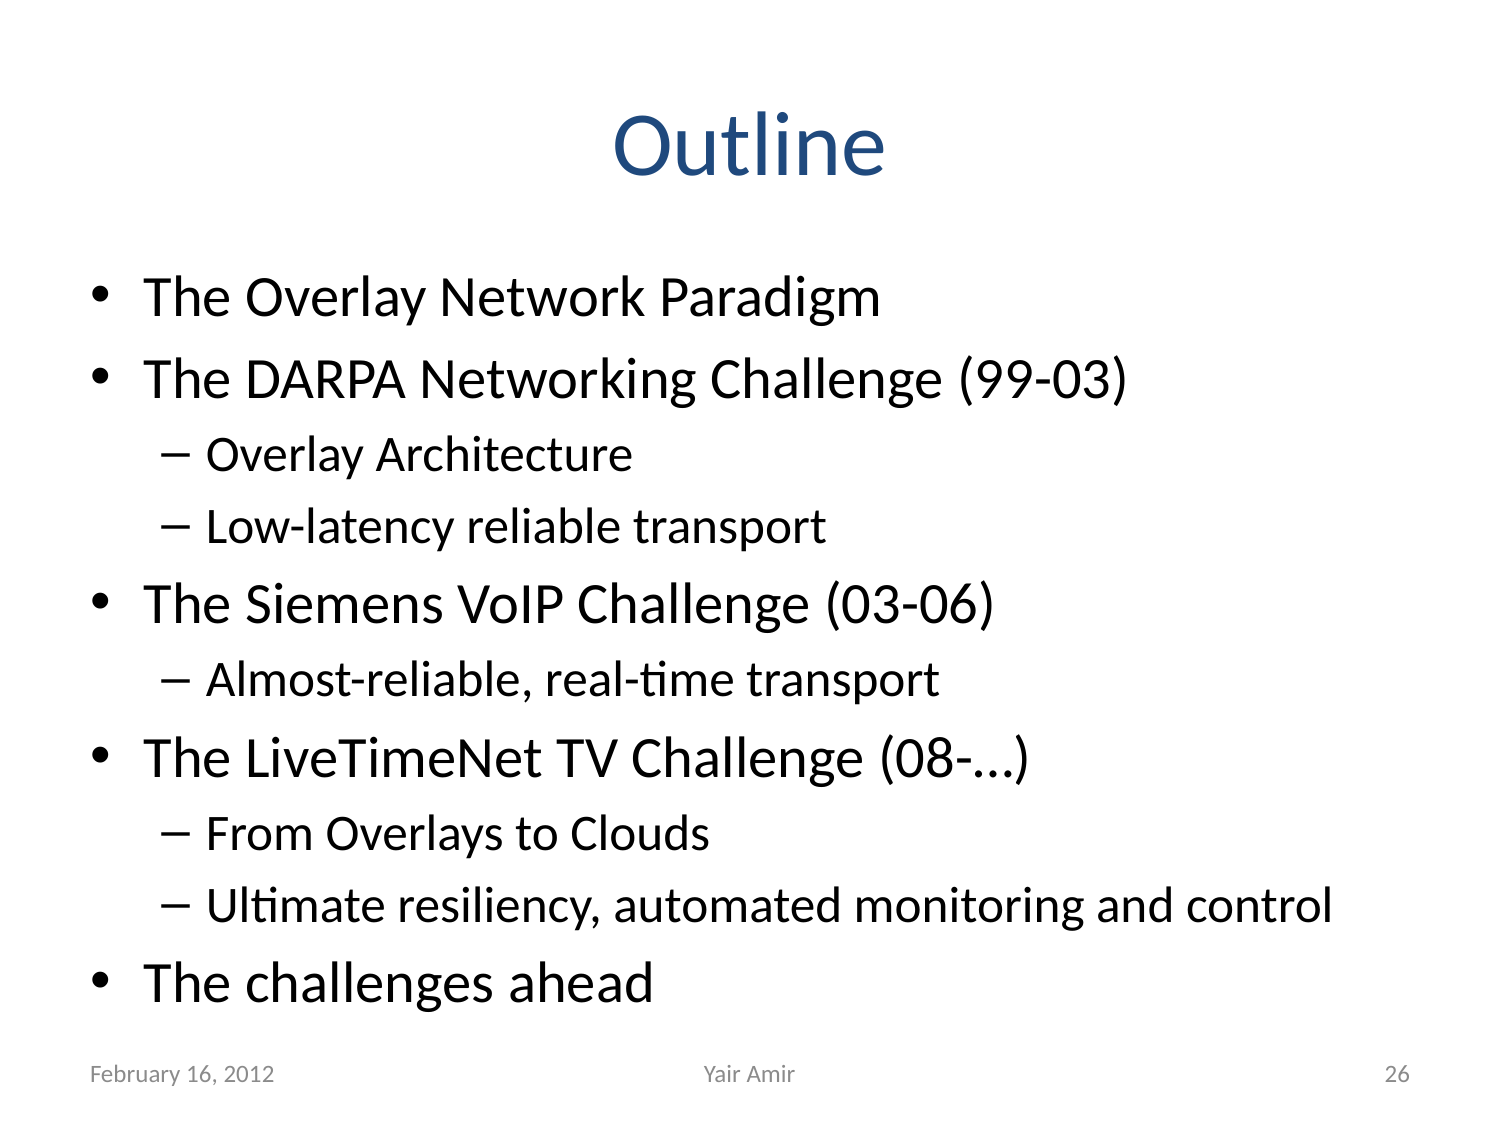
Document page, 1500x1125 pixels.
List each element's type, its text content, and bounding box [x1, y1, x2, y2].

slide_number 26 [1074, 1042, 1425, 1103]
footer Yair Amir [512, 1042, 988, 1103]
title Outline [75, 45, 1425, 233]
list The Overlay Network Paradigm The DARPA Networking Challenge (99-03) Overlay Architecture Low-latency reliable transport The Siemens VoIP Challenge (03-06) Almost-reliable, real-time transport The LiveTimeNet TV Challenge (08-…) From Overlays to Clouds Ultimate resiliency, automated monitoring and control The challenges ahead [75, 249, 1425, 1031]
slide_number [75, 1042, 425, 1103]
